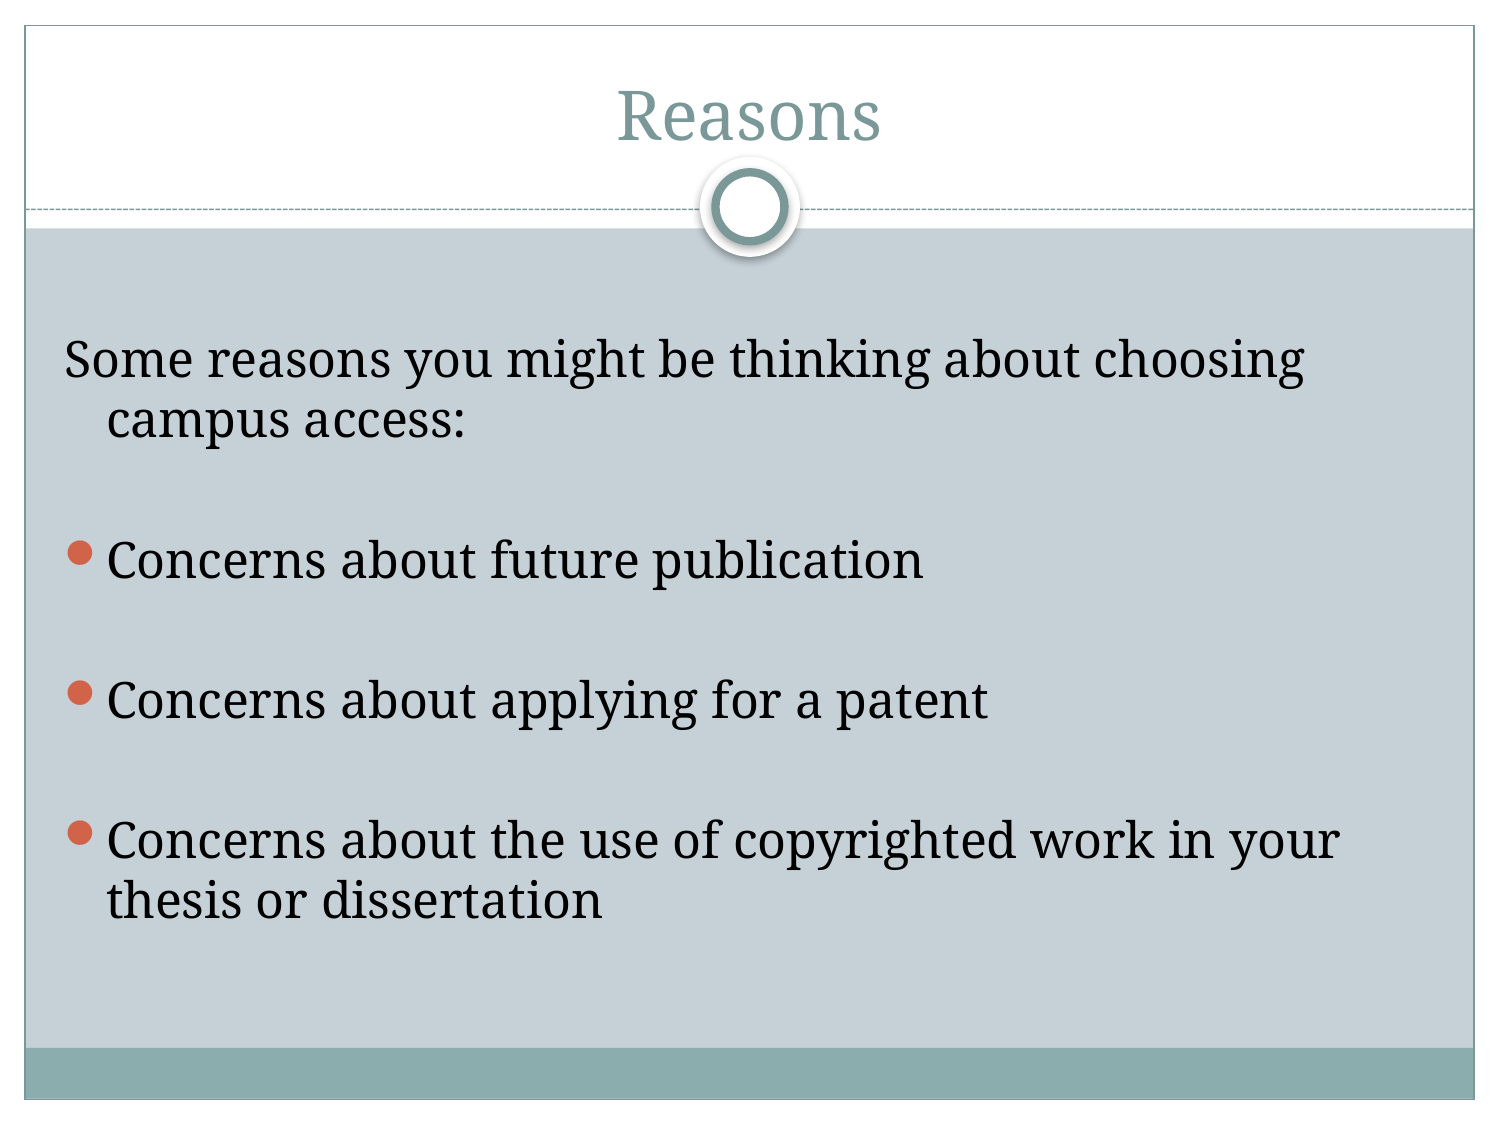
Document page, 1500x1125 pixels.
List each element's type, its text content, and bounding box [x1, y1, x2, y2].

title Reasons [49, 37, 1450, 162]
list Some reasons you might be thinking about choosing campus access: Concerns about future publication Concerns about applying for a patent Concerns about the use of copyrighted work in your thesis or dissertation [49, 250, 1445, 1001]
